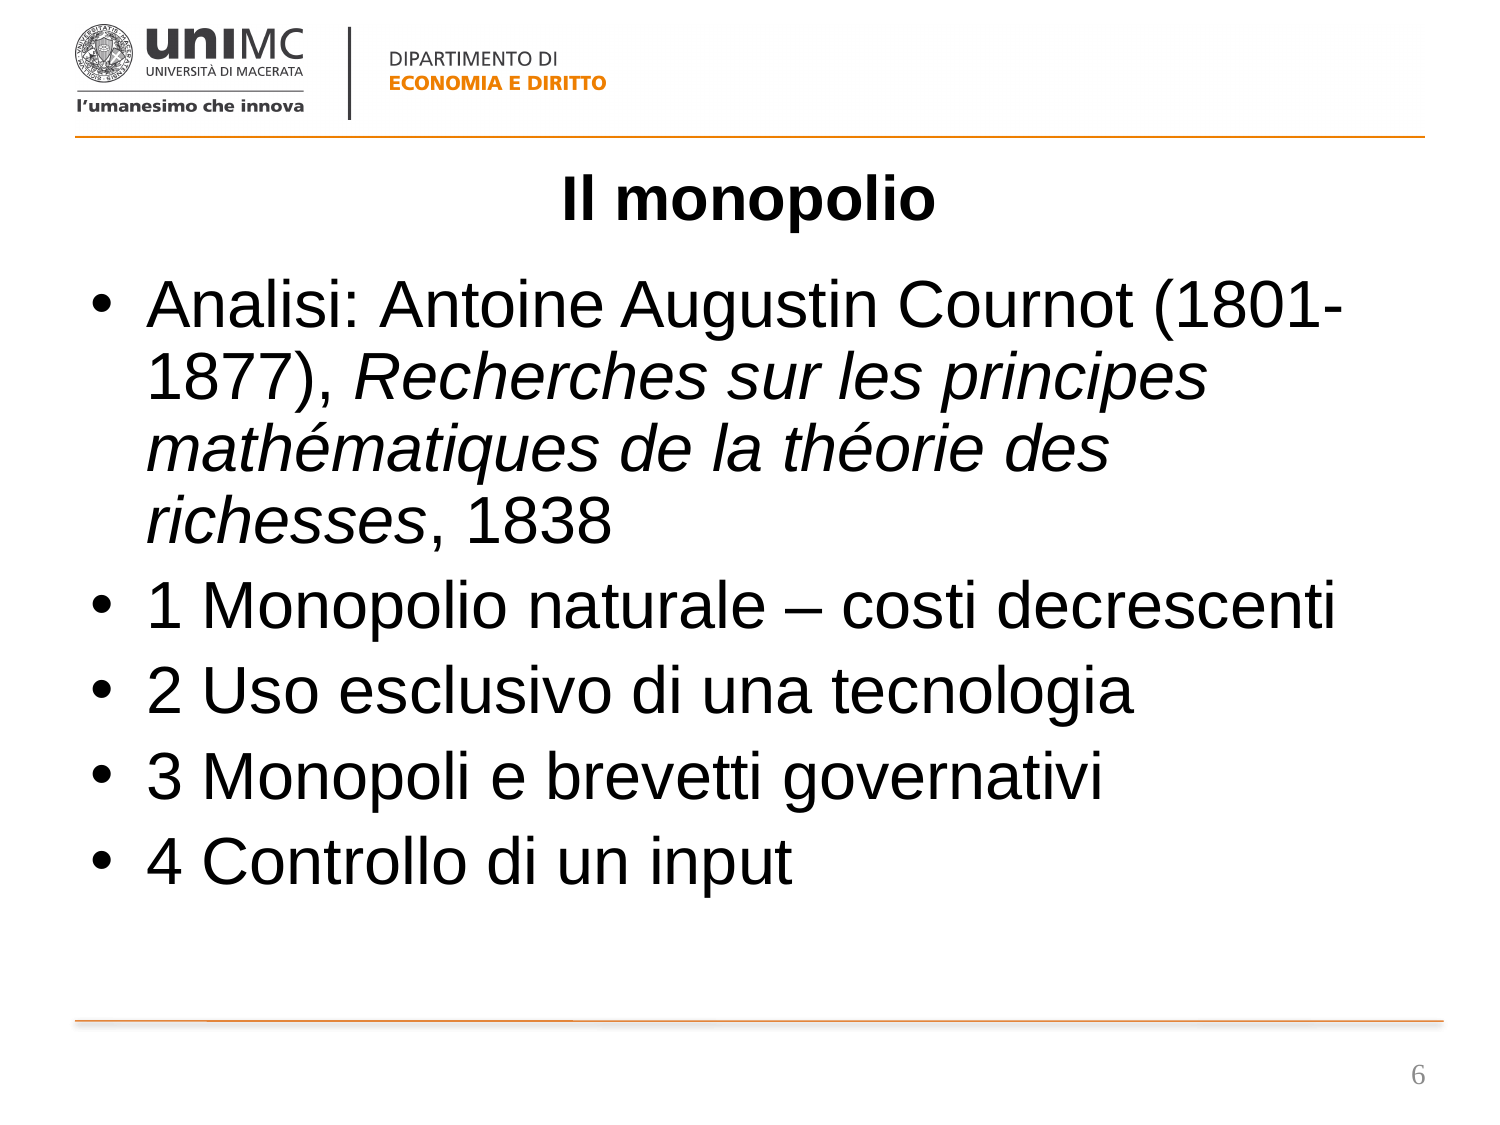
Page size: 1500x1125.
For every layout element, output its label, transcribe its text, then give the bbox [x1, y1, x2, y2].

slide_number 6 [1091, 1042, 1442, 1103]
picture [75, 24, 1425, 138]
title Il monopolio [75, 149, 1425, 241]
list Analisi: Antoine Augustin Cournot (1801-1877), Recherches sur les principes mathématiques de la théorie des richesses, 1838 1 Monopolio naturale – costi decrescenti 2 Uso esclusivo di una tecnologia 3 Monopoli e brevetti governativi 4 Controllo di un input [75, 262, 1425, 1005]
